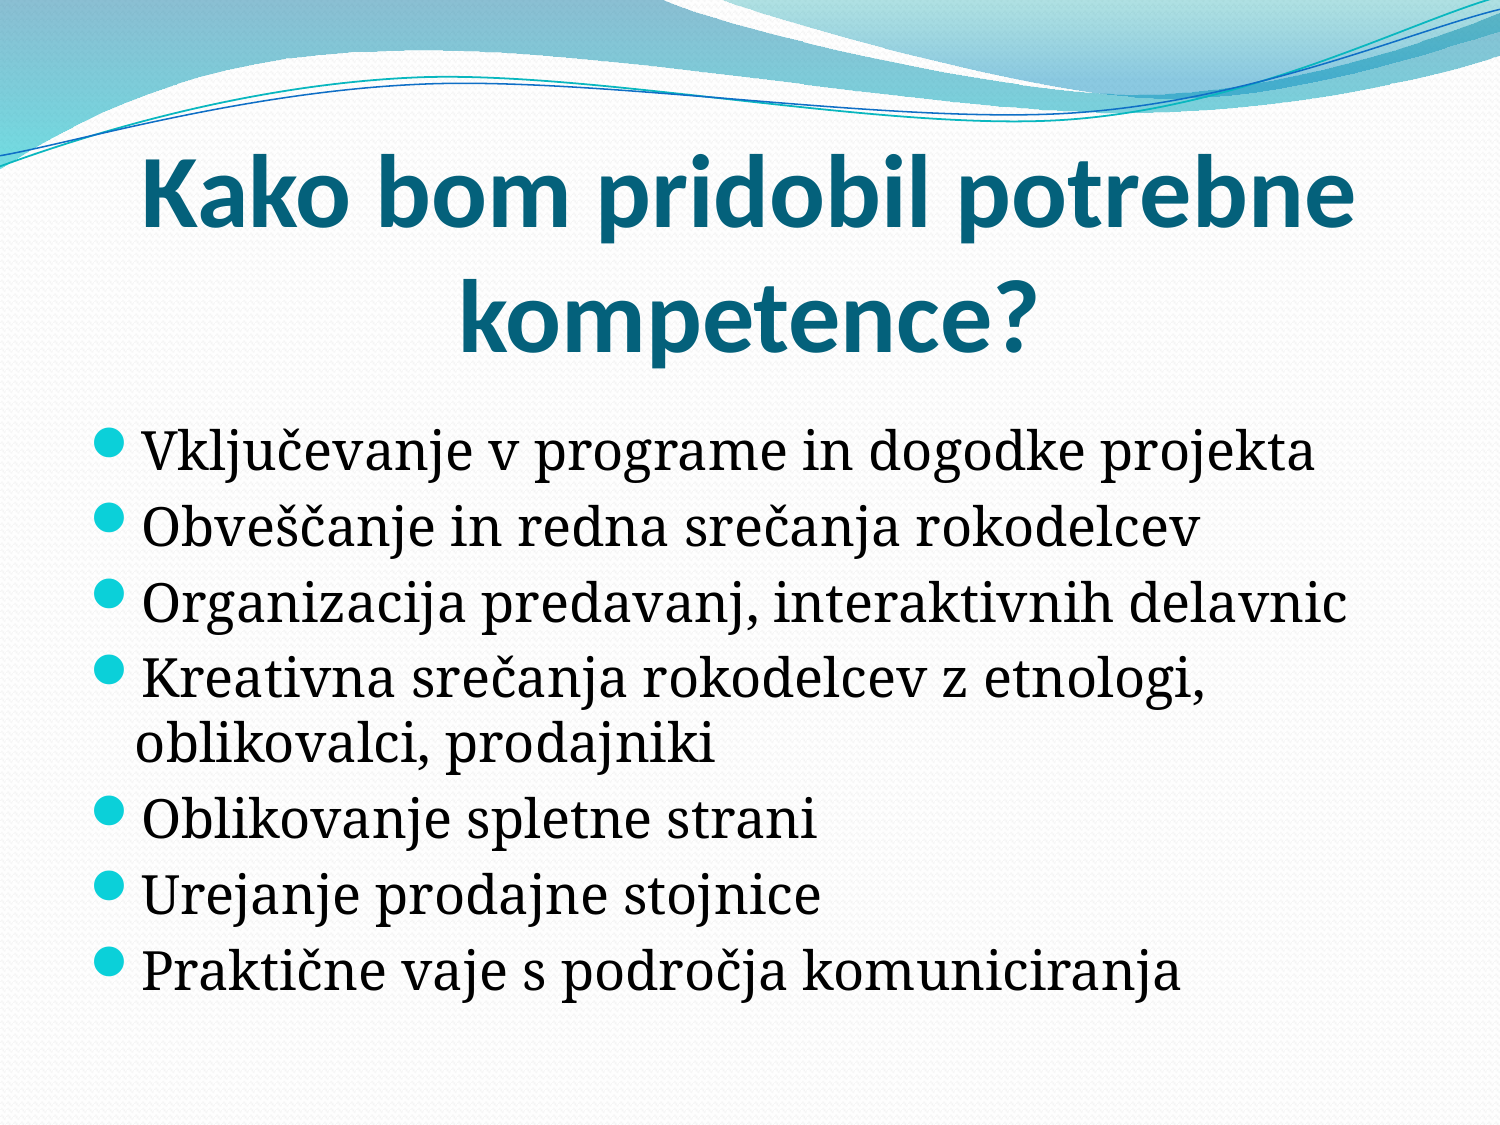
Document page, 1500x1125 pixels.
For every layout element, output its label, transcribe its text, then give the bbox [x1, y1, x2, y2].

list Vključevanje v programe in dogodke projekta Obveščanje in redna srečanja rokodelcev Organizacija predavanj, interaktivnih delavnic Kreativna srečanja rokodelcev z etnologi, oblikovalci, prodajniki Oblikovanje spletne strani Urejanje prodajne stojnice Praktične vaje s področja komuniciranja [75, 408, 1425, 1038]
title Kako bom pridobil potrebne kompetence? [75, 115, 1425, 374]
